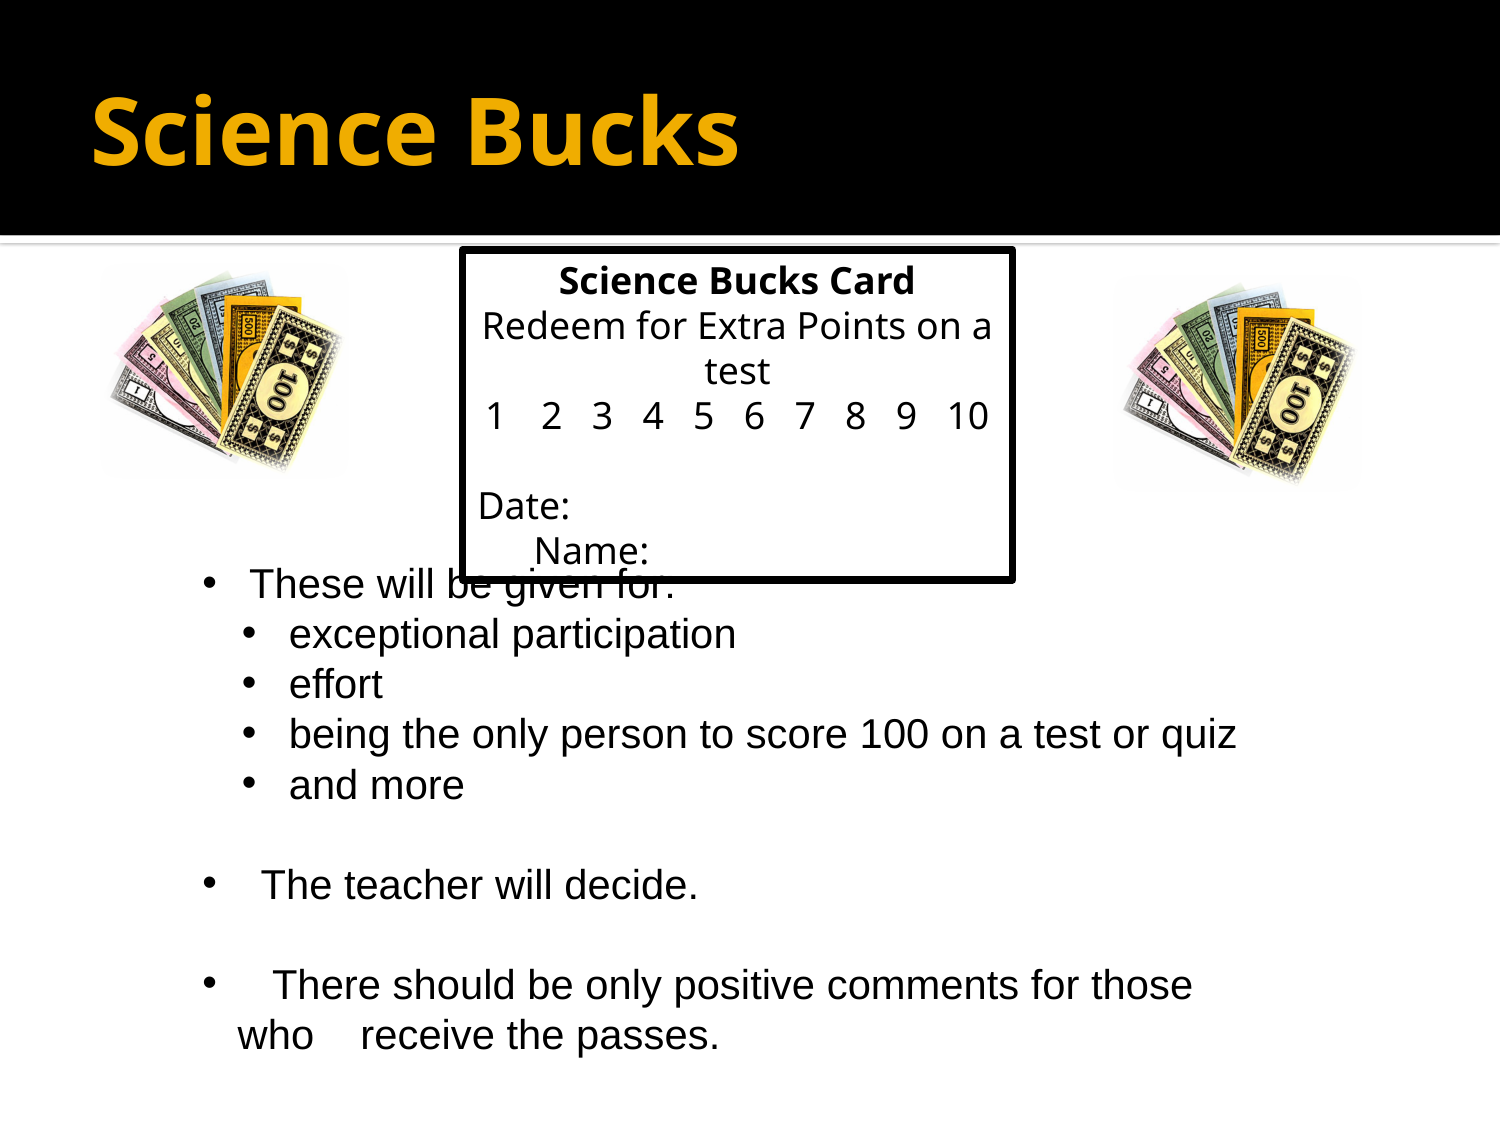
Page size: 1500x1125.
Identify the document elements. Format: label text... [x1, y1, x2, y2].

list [99, 262, 350, 480]
text_box These will be given for: exceptional participation effort being the only person to score 100 on a test or quiz and more The teacher will decide. There should be only positive comments for those who receive the passes. [187, 549, 1288, 1065]
picture [1112, 274, 1363, 493]
text_box Science Bucks Card Redeem for Extra Points on a test 2 3 4 5 6 7 8 9 10 Date: Name: [459, 246, 1016, 549]
title Science Bucks [75, 25, 1425, 231]
